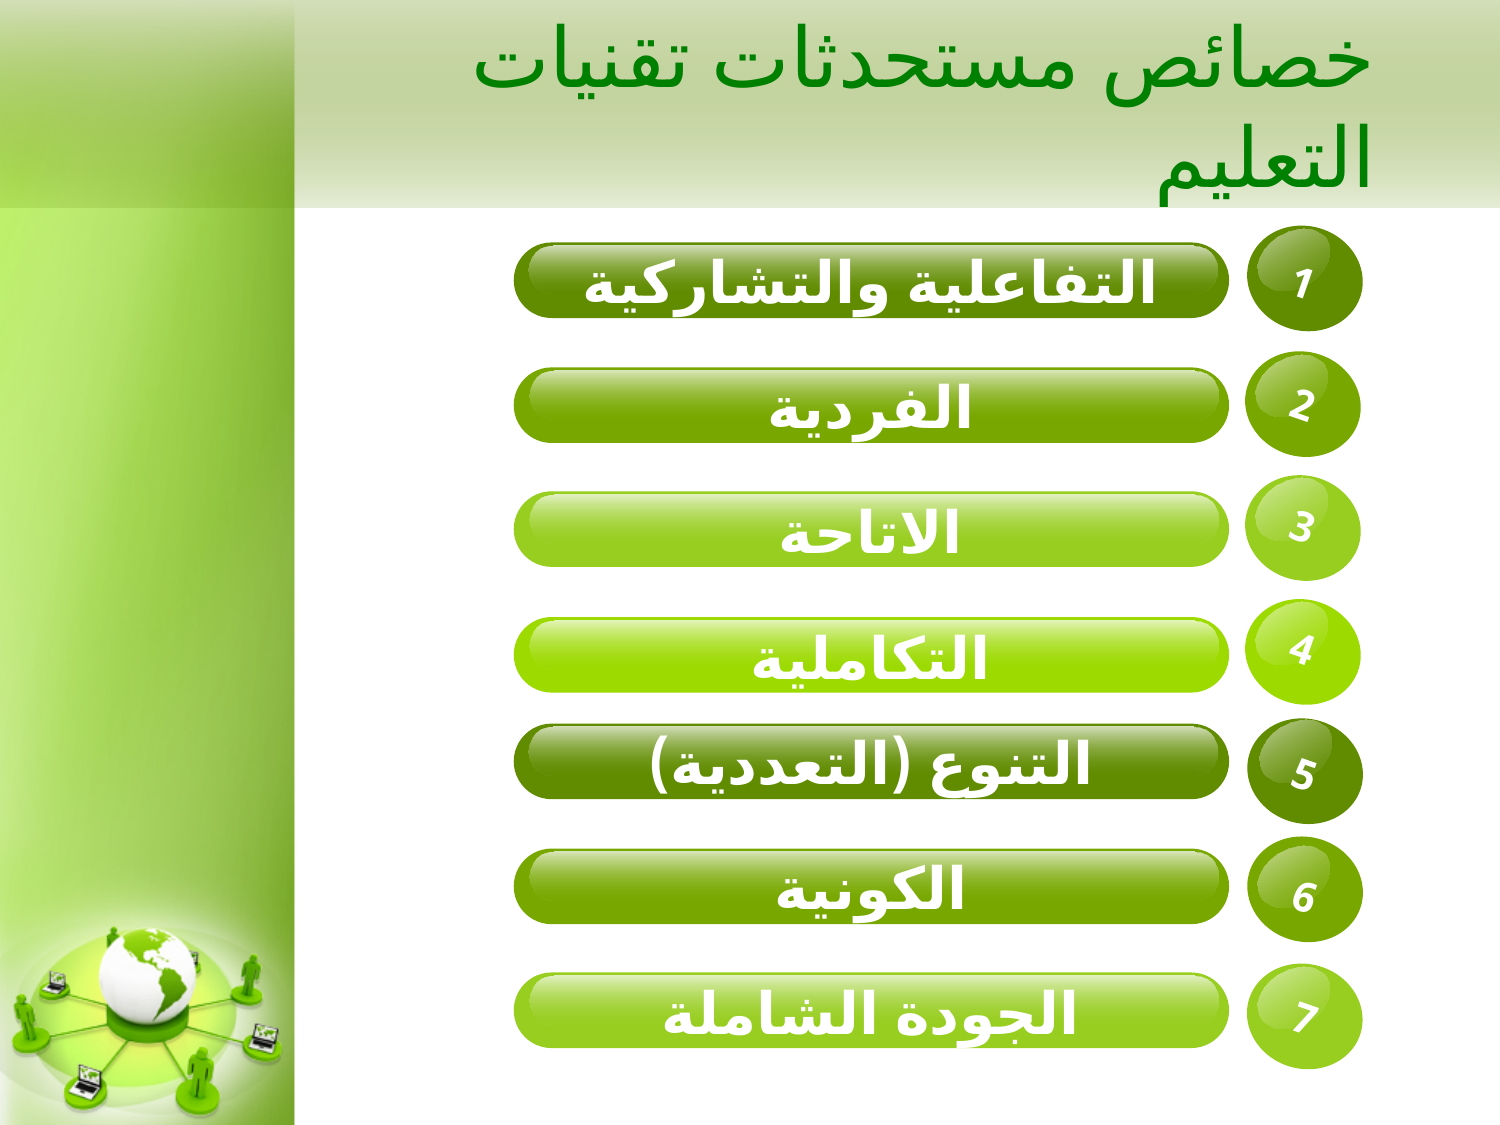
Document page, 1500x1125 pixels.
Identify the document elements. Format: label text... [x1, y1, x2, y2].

text_box [0, 0, 1500, 208]
text_box [1257, 845, 1330, 906]
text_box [513, 848, 1230, 925]
text_box 1 [1267, 242, 1339, 321]
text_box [513, 491, 1230, 568]
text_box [1246, 963, 1364, 1069]
text_box [1255, 354, 1328, 415]
picture [0, 208, 1500, 1125]
text_box [1247, 836, 1363, 943]
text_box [513, 723, 1230, 800]
text_box [1247, 718, 1363, 825]
text_box 6 [1269, 855, 1341, 935]
text_box [1257, 228, 1330, 289]
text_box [513, 972, 1230, 1049]
title خصائص مستحدثات تقنيات التعليم [253, 45, 1392, 163]
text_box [513, 367, 1230, 444]
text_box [1244, 475, 1362, 581]
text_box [1244, 599, 1362, 705]
text_box [1259, 719, 1332, 781]
text_box 2 [1267, 364, 1339, 443]
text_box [513, 616, 1230, 693]
text_box [1245, 351, 1361, 457]
text_box [1247, 225, 1363, 332]
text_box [513, 242, 1230, 319]
text_box 5 [1269, 733, 1341, 813]
